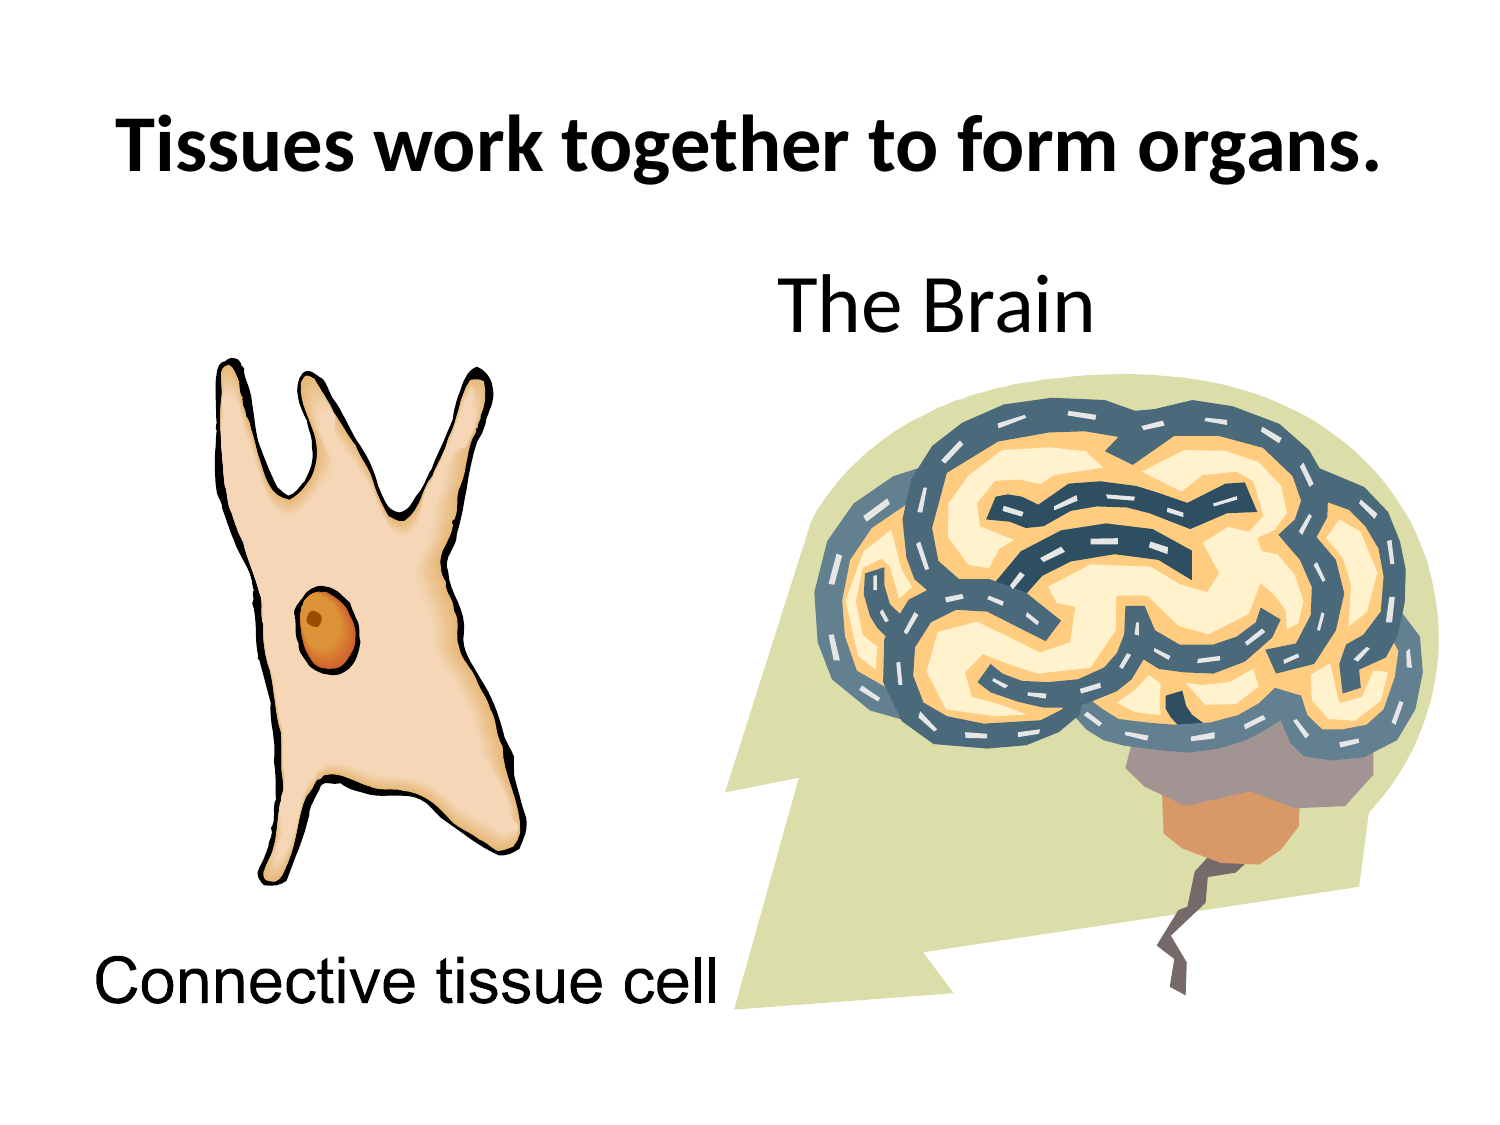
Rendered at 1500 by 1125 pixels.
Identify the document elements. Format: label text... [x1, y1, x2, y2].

picture [724, 362, 1451, 1022]
list The Brain [761, 251, 1425, 357]
title Tissues work together to form organs. [75, 45, 1425, 233]
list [95, 356, 717, 1006]
